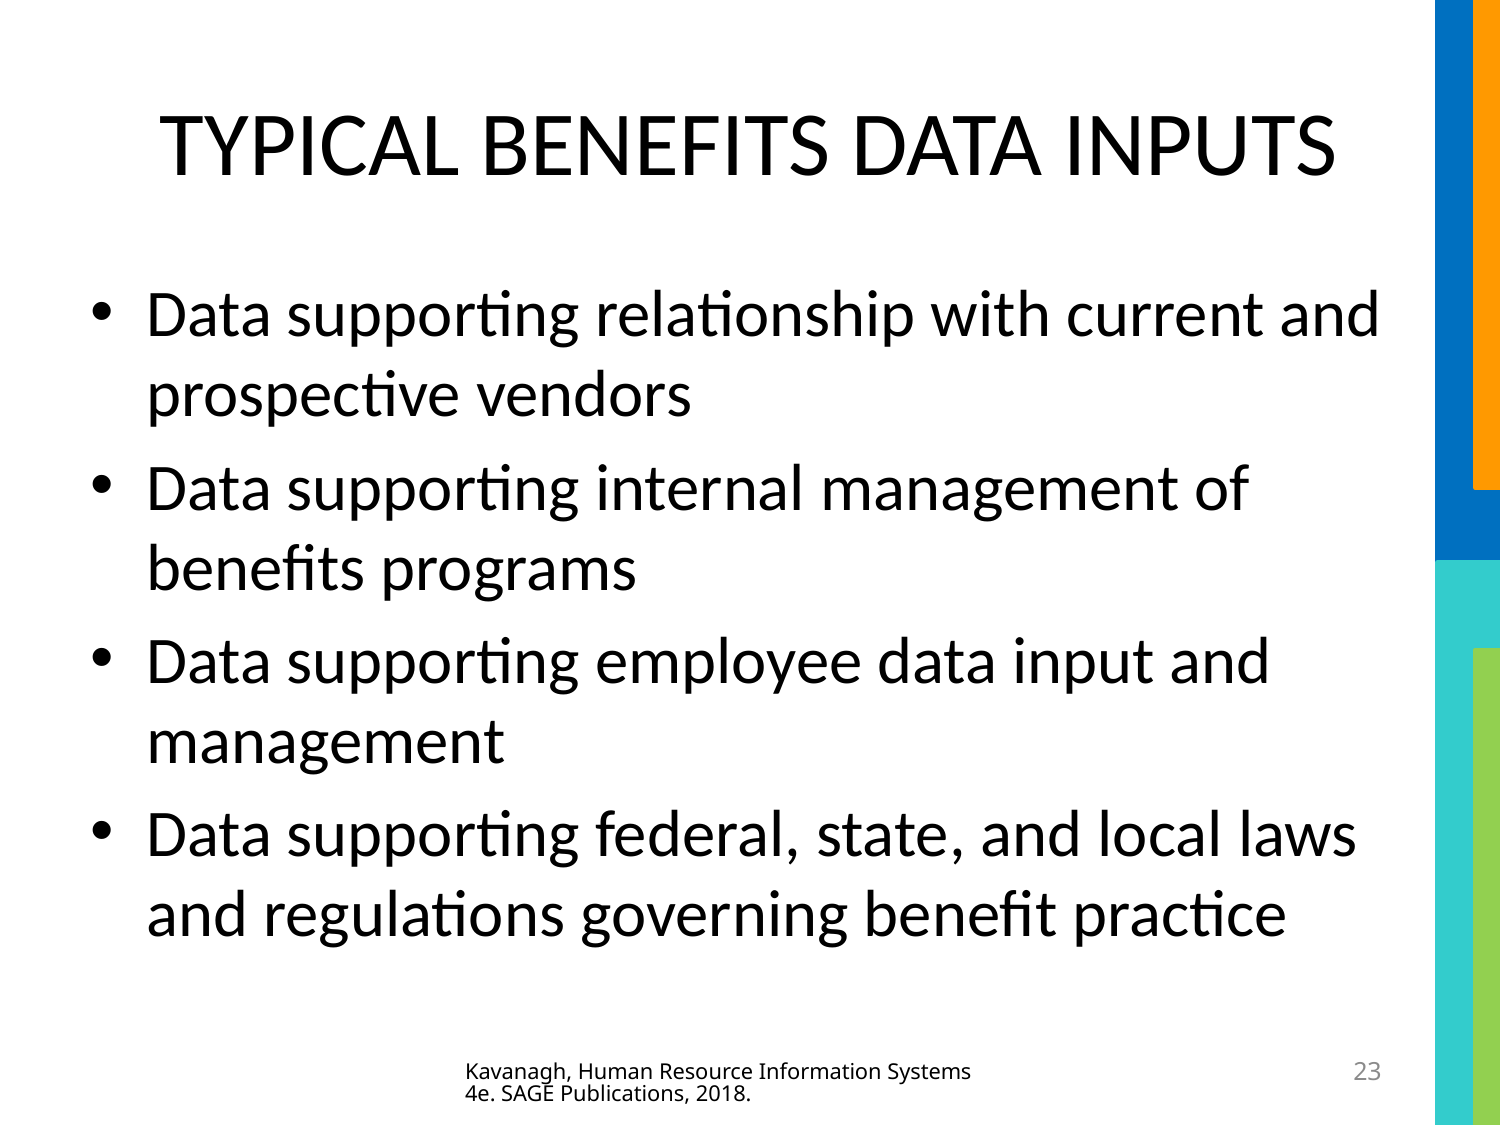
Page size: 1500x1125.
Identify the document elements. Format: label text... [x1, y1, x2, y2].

list Data supporting relationship with current and prospective vendors Data supporting internal management of benefits programs Data supporting employee data input and management Data supporting federal, state, and local laws and regulations governing benefit practice [75, 262, 1425, 1005]
slide_number 23 [1059, 1042, 1397, 1103]
footer Kavanagh, Human Resource Information Systems 4e. SAGE Publications, 2018. [450, 1042, 1004, 1103]
title TYPICAL BENEFITS DATA INPUTS [75, 45, 1425, 233]
